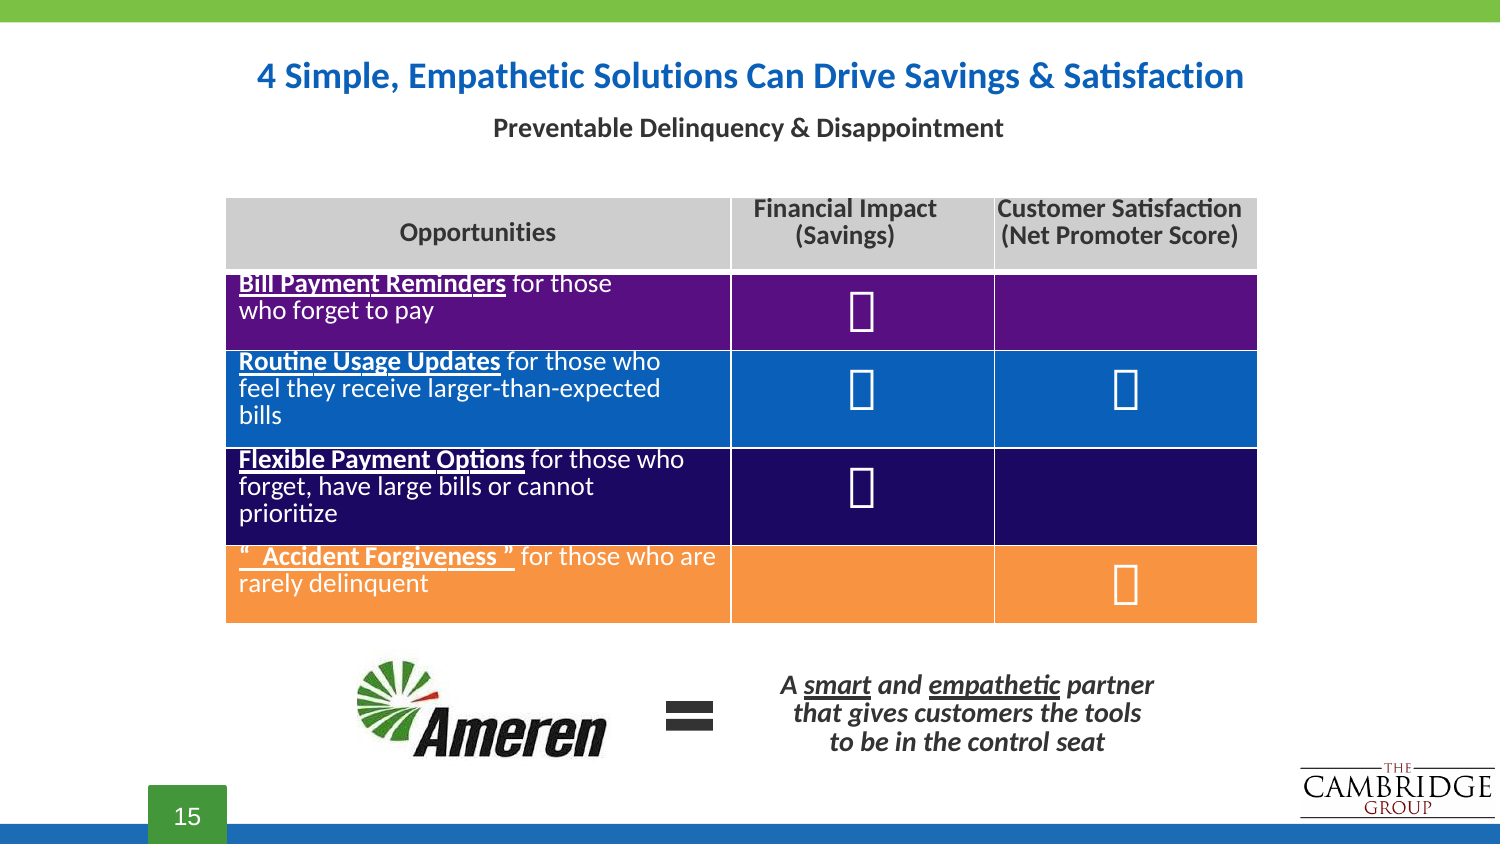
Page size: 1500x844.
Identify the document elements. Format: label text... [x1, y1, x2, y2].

text_box [666, 718, 713, 731]
table_cell [995, 275, 1257, 350]
table_cell Routine Usage Updates for those who feel they receive larger-than-expected bills [226, 351, 730, 447]
slide_number 15 [150, 787, 225, 844]
table_cell “ Accident Forgiveness ” for those who are rarely delinquent [226, 546, 730, 623]
text_box [666, 701, 713, 713]
table_cell  [995, 351, 1257, 447]
title 4 Simple, Empathetic Solutions Can Drive Savings & Satisfaction [75, 0, 1425, 145]
table_header Financial Impact (Savings) [732, 198, 994, 269]
text_box Preventable Delinquency & Disappointment [491, 109, 1008, 144]
table_cell  [732, 351, 994, 447]
table_cell  [995, 546, 1257, 623]
text_box A smart and empathetic partner that gives customers the tools to be in the control seat [777, 671, 1157, 758]
table_cell  [732, 275, 994, 350]
table_cell [995, 449, 1257, 545]
table_cell Bill Payment Reminders for those who forget to pay [226, 275, 730, 350]
table_header Opportunities [226, 198, 730, 269]
table_cell  [732, 449, 994, 545]
text_box [356, 649, 611, 769]
table_header Customer Satisfaction (Net Promoter Score) [995, 198, 1257, 269]
table_cell Flexible Payment Options for those who forget, have large bills or cannot prioritize [226, 449, 730, 545]
table_cell [732, 546, 994, 623]
picture [1299, 762, 1496, 819]
